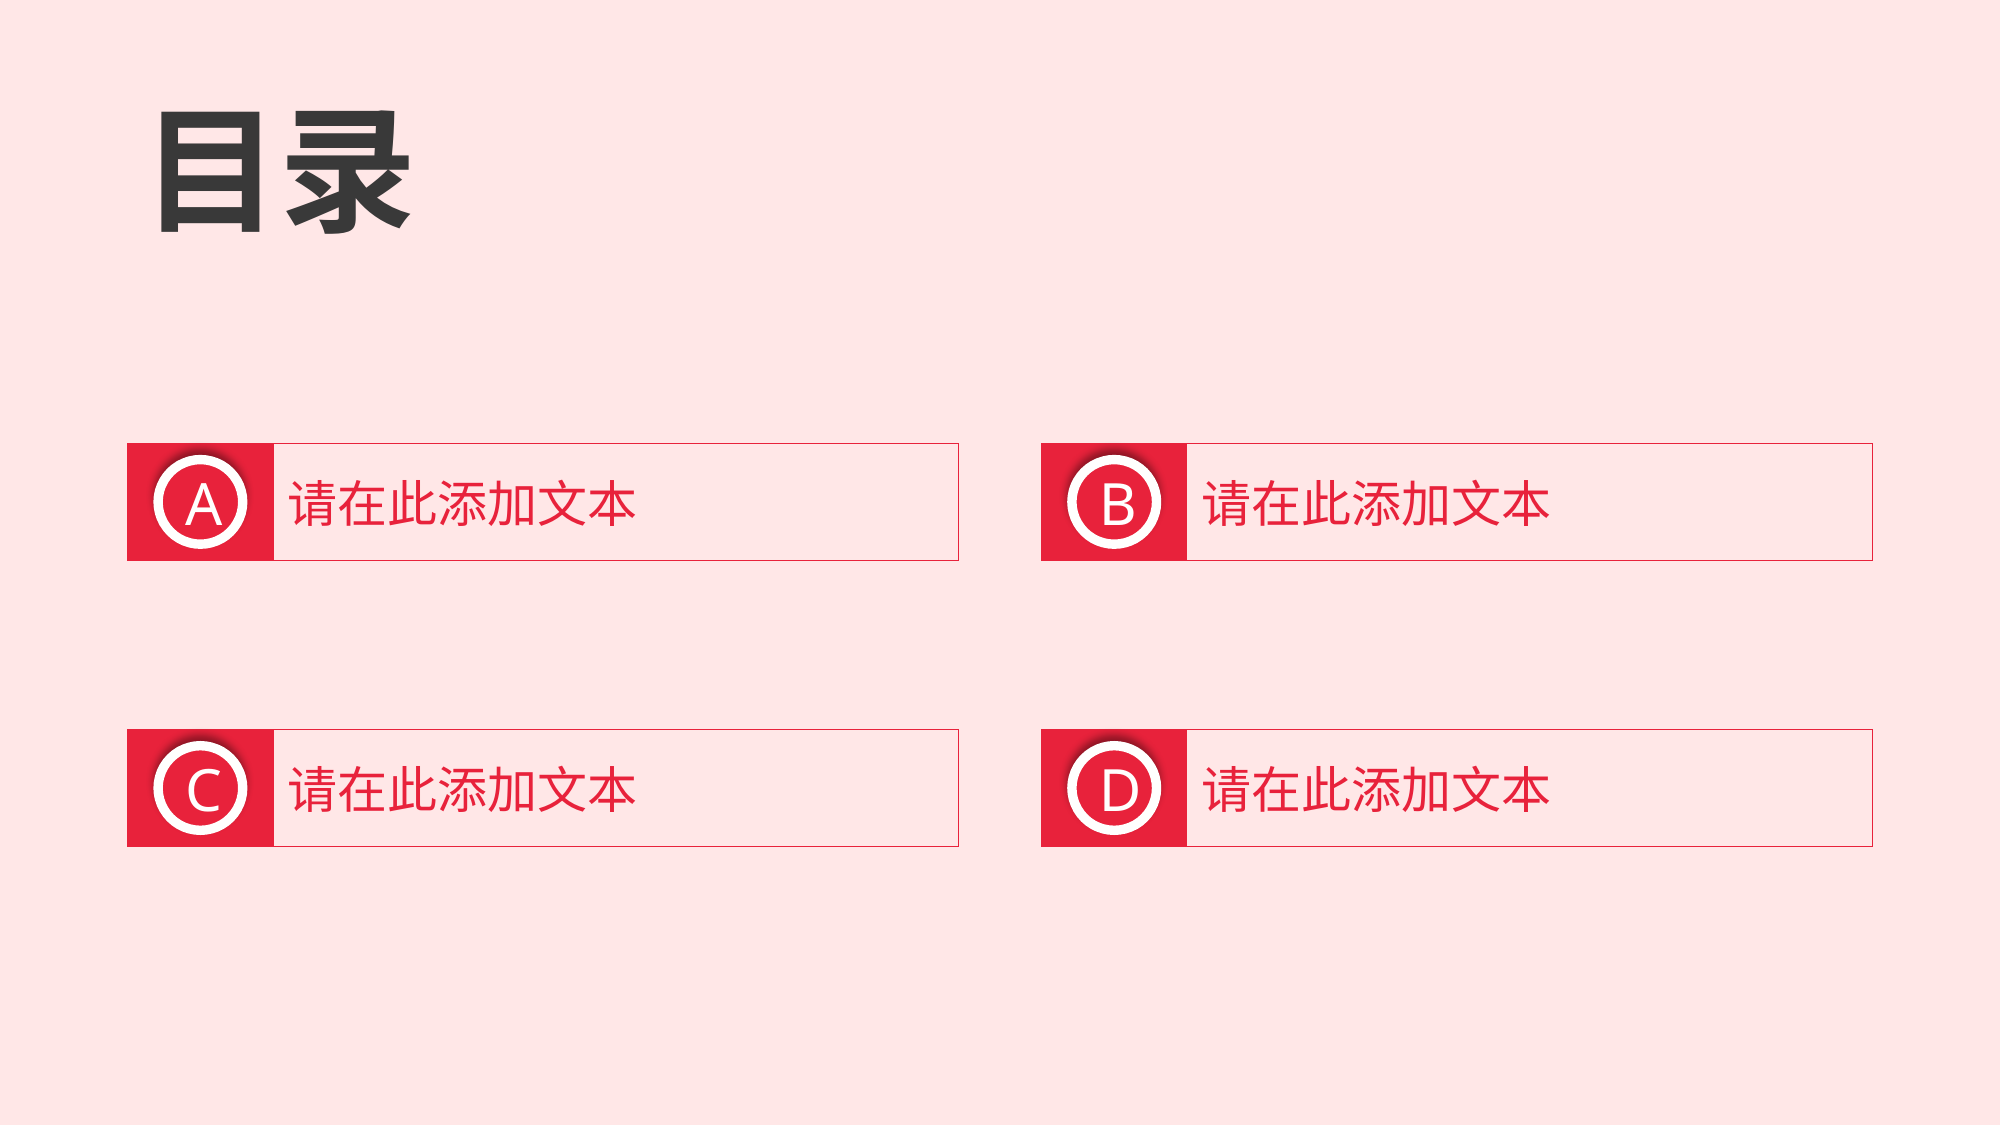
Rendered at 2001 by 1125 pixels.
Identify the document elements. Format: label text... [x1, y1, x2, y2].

text_box 请在此添加文本 [272, 442, 959, 562]
text_box D [1070, 744, 1158, 832]
text_box C [157, 744, 244, 832]
text_box [127, 728, 272, 848]
text_box 请在此添加文本 [272, 728, 959, 848]
text_box 请在此添加文本 [1186, 442, 1873, 562]
text_box 请在此添加文本 [1186, 728, 1873, 848]
text_box [127, 442, 272, 562]
text_box A [157, 458, 244, 546]
text_box 目录 [127, 76, 697, 256]
text_box [1040, 728, 1186, 848]
text_box [1040, 442, 1186, 562]
text_box B [1070, 458, 1158, 546]
